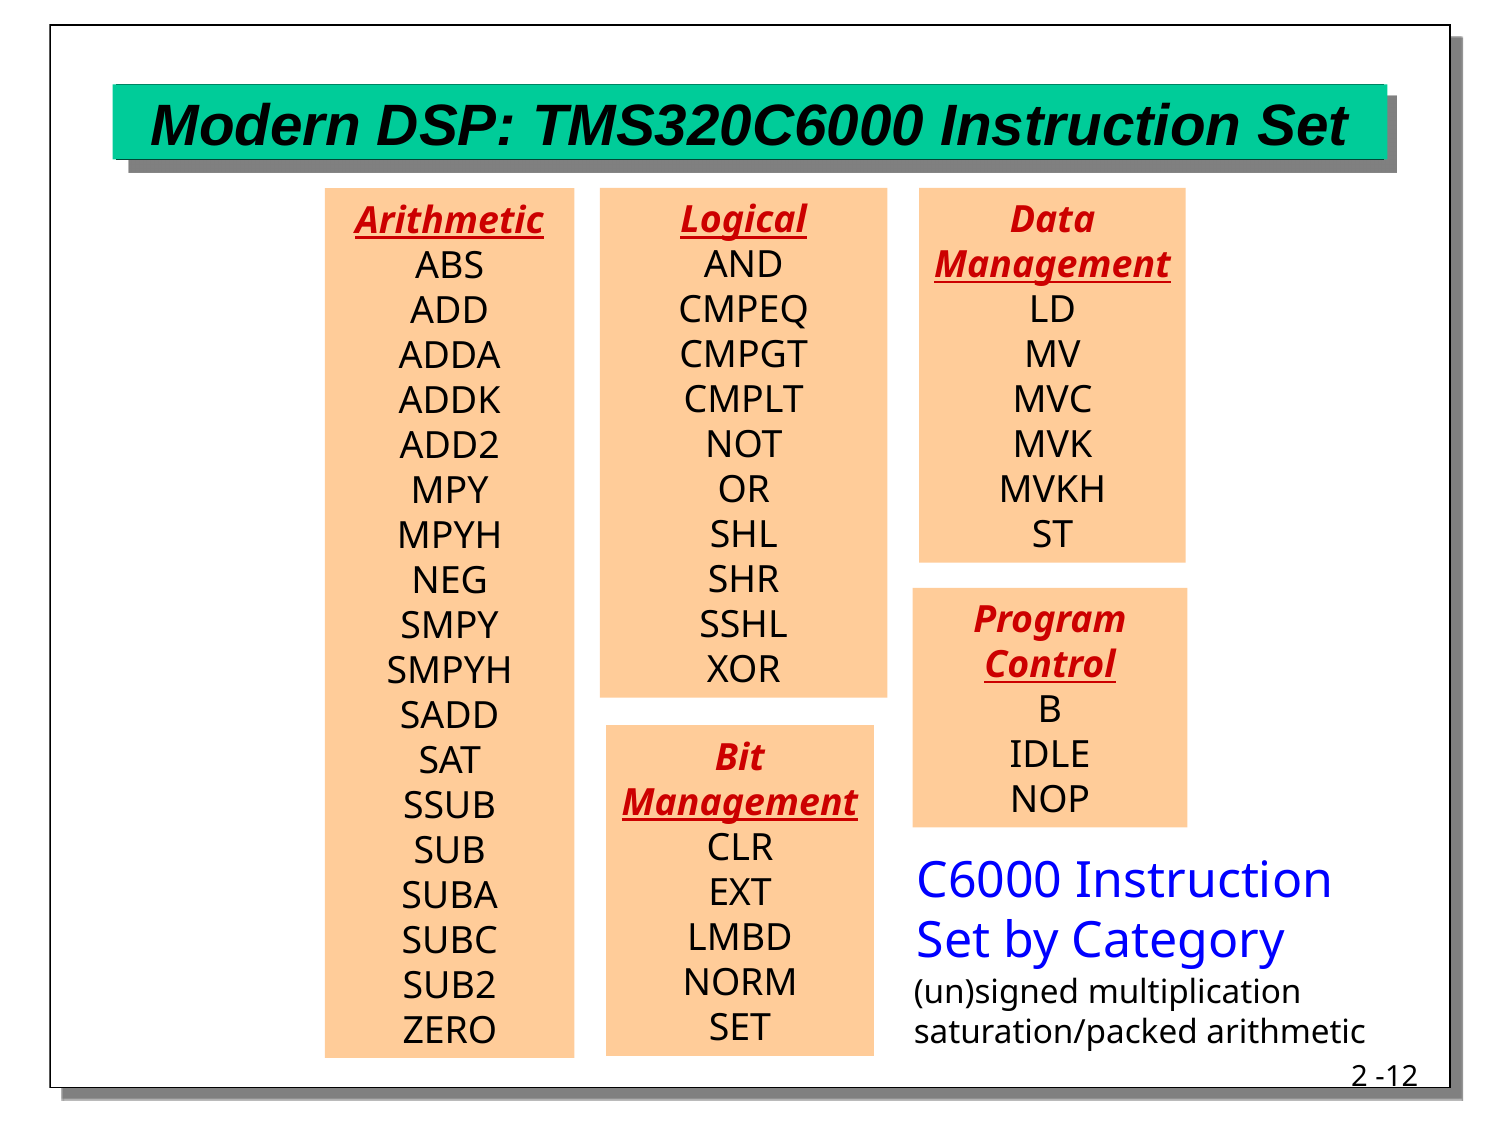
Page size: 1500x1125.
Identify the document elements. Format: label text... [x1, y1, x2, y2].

text_box Program Control B IDLE NOP [912, 587, 1188, 828]
text_box Bit Management CLR EXT LMBD NORM SET [606, 725, 874, 1055]
text_box Logical AND CMPEQ CMPGT CMPLT NOT OR SHL SHR SSHL XOR [599, 187, 888, 698]
text_box Arithmetic ABS ADD ADDA ADDK ADD2 MPY MPYH NEG SMPY SMPYH SADD SAT SSUB SUB SUBA SUBC SUB2 ZERO [324, 188, 575, 1058]
title Modern DSP: TMS320C6000 Instruction Set [112, 84, 1388, 160]
text_box Data Management LD MV MVC MVK MVKH ST [919, 187, 1186, 563]
text_box (un)signed multiplication saturation/packed arithmetic [899, 962, 1391, 1058]
text_box C6000 Instruction Set by Category [902, 840, 1349, 962]
